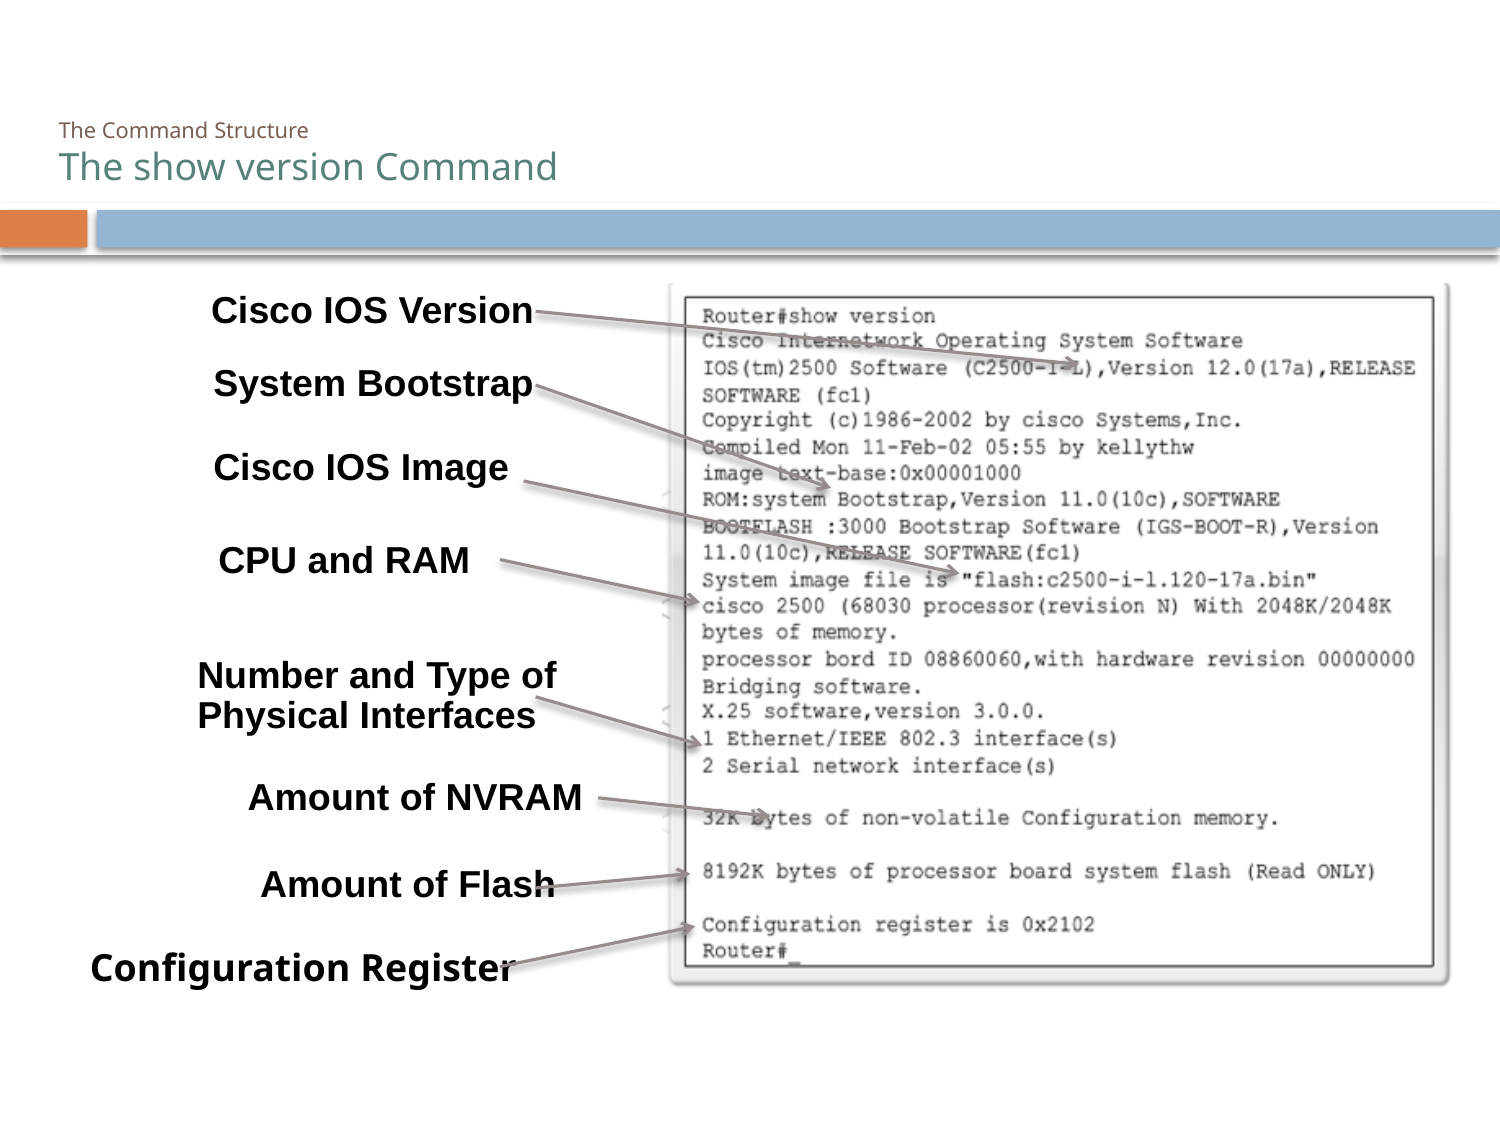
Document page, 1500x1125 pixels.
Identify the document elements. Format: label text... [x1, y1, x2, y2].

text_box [499, 925, 696, 967]
text_box Cisco IOS Version [196, 283, 652, 339]
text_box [535, 311, 1079, 365]
text_box Cisco IOS Image [198, 440, 529, 496]
text_box CPU and RAM [203, 533, 517, 589]
title The Command Structure The show version Command [43, 80, 1431, 224]
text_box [535, 696, 703, 746]
text_box Number and Type of Physical Interfaces [182, 648, 655, 744]
text_box Amount of NVRAM [232, 770, 599, 826]
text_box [599, 797, 771, 817]
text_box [535, 384, 832, 479]
text_box System Bootstrap [198, 357, 655, 413]
text_box Amount of Flash [162, 857, 654, 913]
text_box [523, 480, 960, 574]
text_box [535, 873, 691, 889]
picture [661, 282, 1457, 994]
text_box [499, 559, 701, 603]
list Configuration Register [75, 936, 627, 1125]
